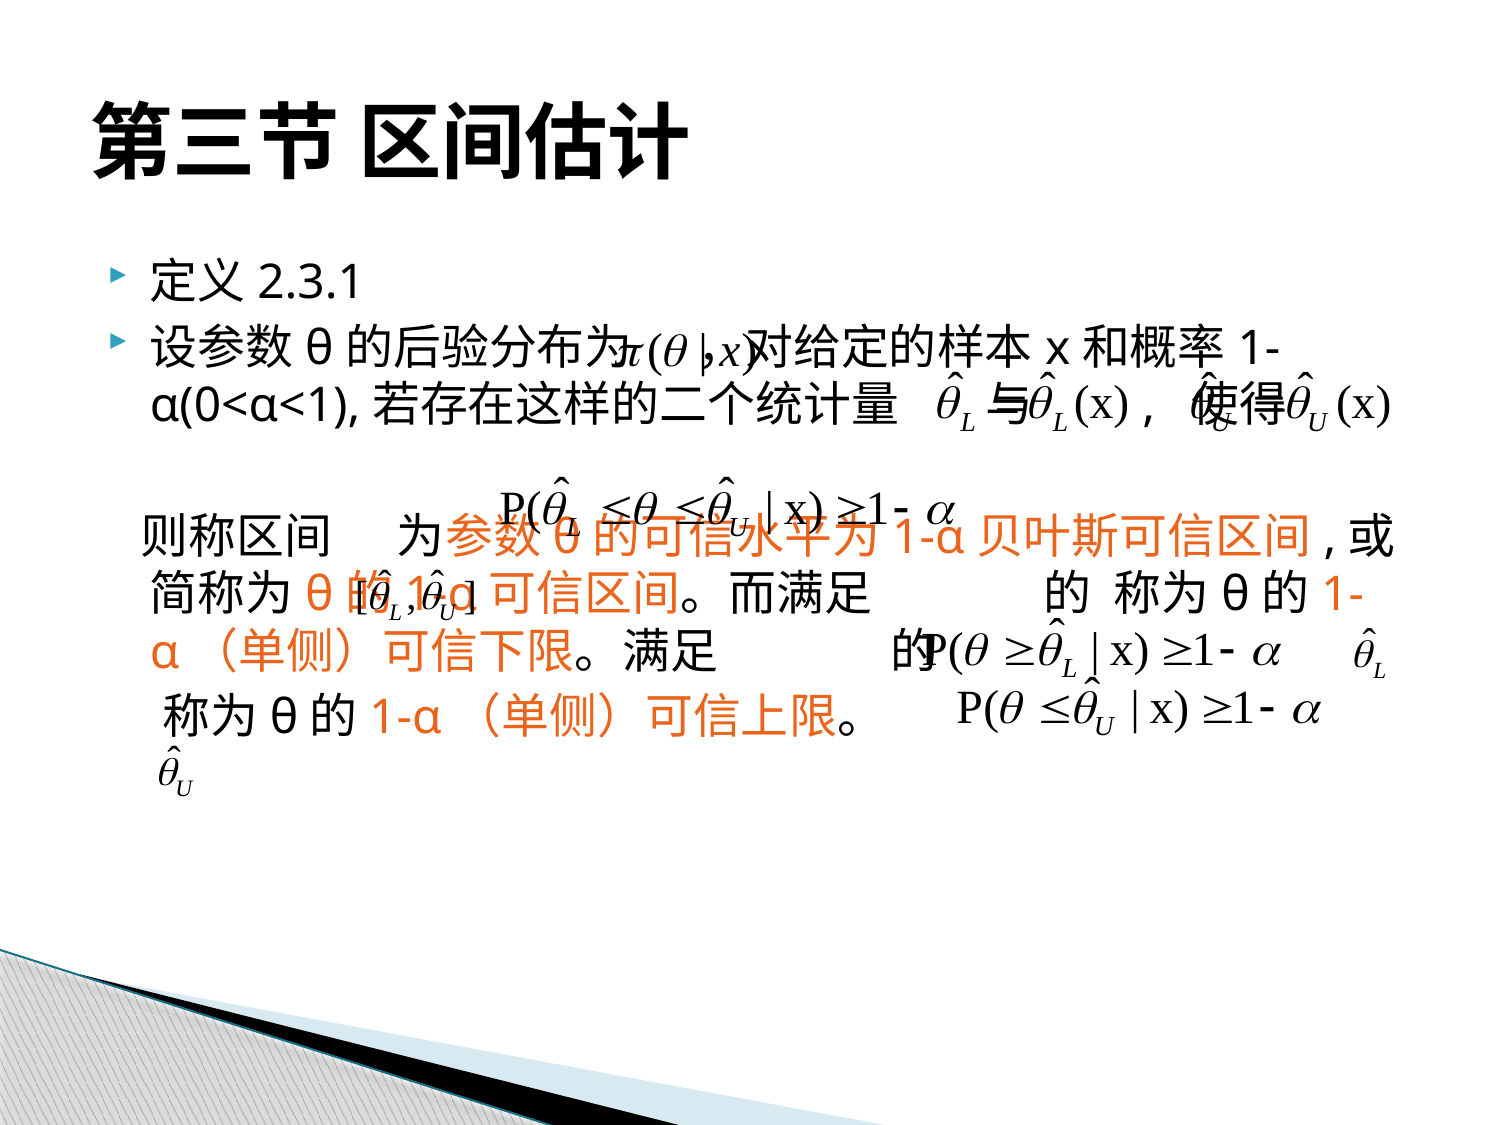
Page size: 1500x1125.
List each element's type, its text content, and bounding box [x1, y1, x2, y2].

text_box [491, 468, 969, 549]
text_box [152, 738, 204, 807]
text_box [1183, 363, 1399, 443]
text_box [609, 322, 765, 387]
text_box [948, 667, 1335, 748]
title 第三节 区间估计 [75, 45, 1425, 233]
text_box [1347, 620, 1395, 689]
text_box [913, 609, 1296, 690]
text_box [351, 562, 481, 631]
list 定义2.3.1 设参数θ的后验分布为 ，对给定的样本x和概率1-α(0<α<1),若存在这样的二个统计量 与 , 使得 则称区间 为参数θ的可信水平为1-α贝叶斯可信区间,或简称为θ的1-α可信区间。而满足 的 称为θ的1-α（单侧）可信下限。满足 的 称为θ的1-α（单侧）可信上限。 [75, 243, 1425, 986]
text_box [929, 363, 1137, 443]
